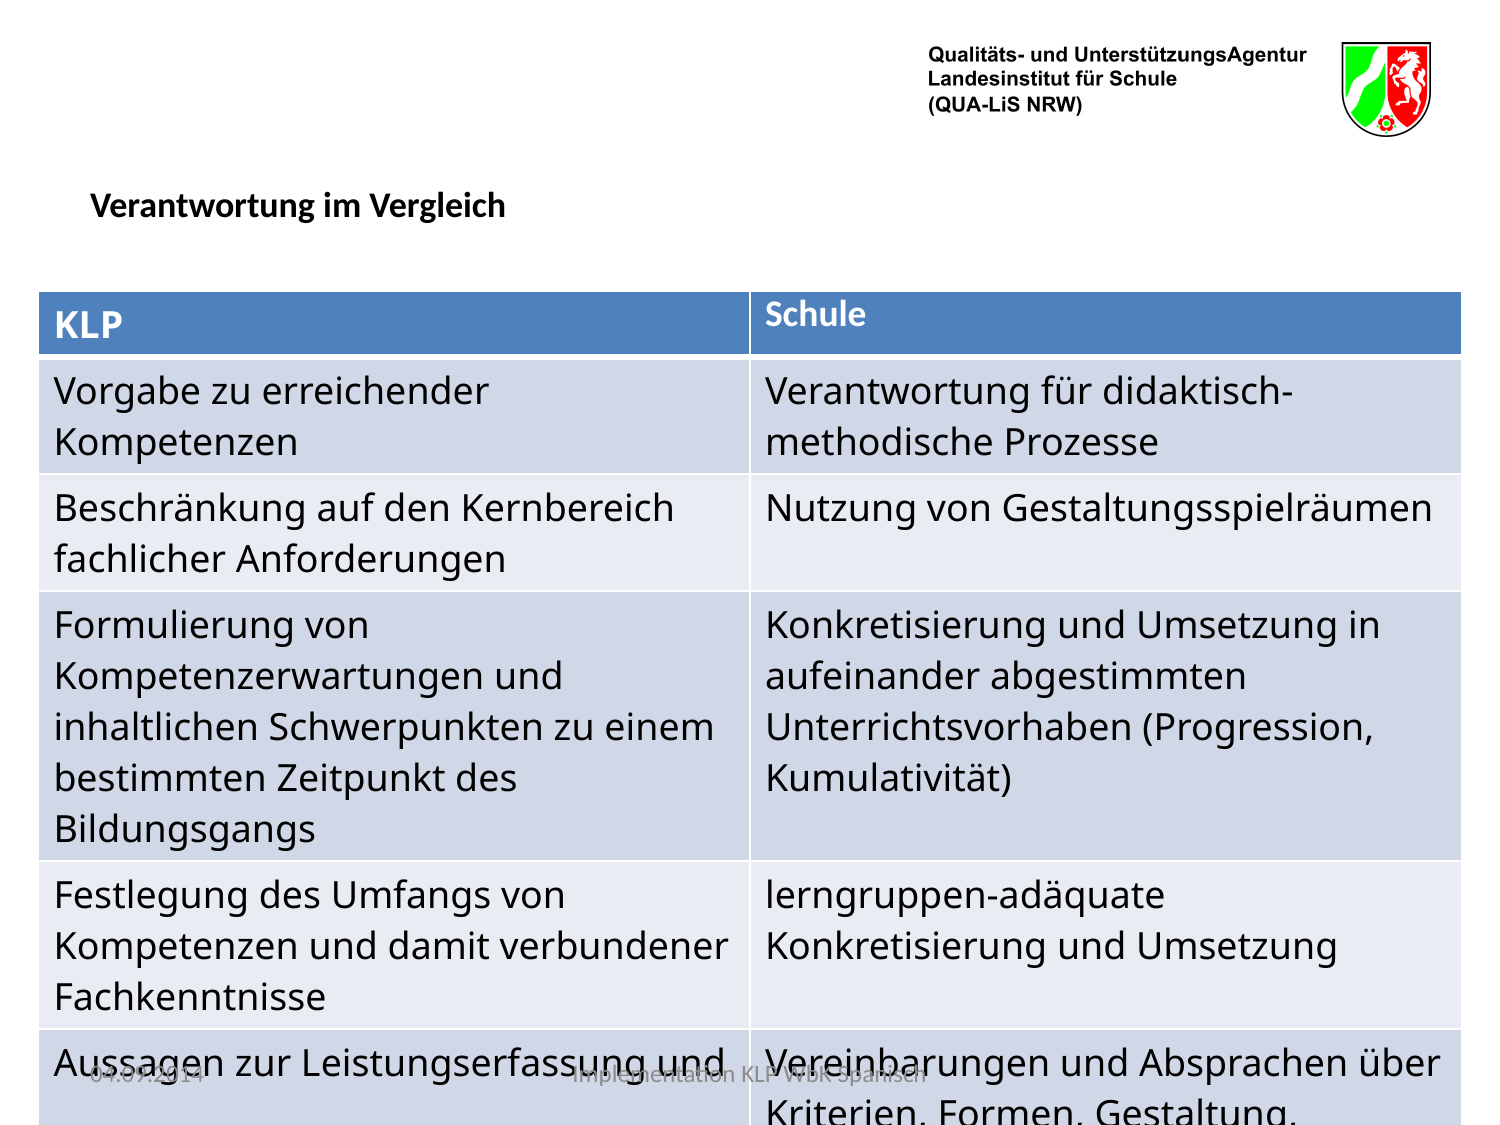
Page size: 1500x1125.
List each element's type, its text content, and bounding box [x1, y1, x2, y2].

slide_number 4 [1074, 1042, 1425, 1103]
table_header KLP [39, 292, 749, 354]
picture [927, 42, 1431, 137]
footer Implementation KLP WbK Spanisch [512, 1042, 988, 1103]
title Verantwortung im Vergleich [75, 45, 1425, 233]
table_cell Festlegung des Umfangs von Kompetenzen und damit verbundener Fachkenntnisse [39, 862, 749, 1028]
table_cell Formulierung von Kompetenzerwartungen und inhaltlichen Schwerpunkten zu einem bestimmten Zeitpunkt des Bildungsgangs [39, 592, 749, 860]
table_cell Nutzung von Gestaltungsspielräumen [751, 475, 1461, 590]
table_cell Verantwortung für didaktisch-methodische Prozesse [751, 360, 1461, 473]
table_cell Vorgabe zu erreichender Kompetenzen [39, 360, 749, 473]
table_cell lerngruppen-adäquate Konkretisierung und Umsetzung [751, 862, 1461, 1028]
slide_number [75, 1042, 425, 1103]
table_cell Aussagen zur Leistungserfassung und -bewertung [39, 1030, 749, 1125]
table_header Schule [751, 292, 1461, 354]
table_cell Konkretisierung und Umsetzung in aufeinander abgestimmten Unterrichtsvorhaben (Progression, Kumulativität) [751, 592, 1461, 860]
table_cell Beschränkung auf den Kernbereich fachlicher Anforderungen [39, 475, 749, 590]
table_cell Vereinbarungen und Absprachen über Kriterien, Formen, Gestaltung, Organisation [751, 1030, 1461, 1125]
